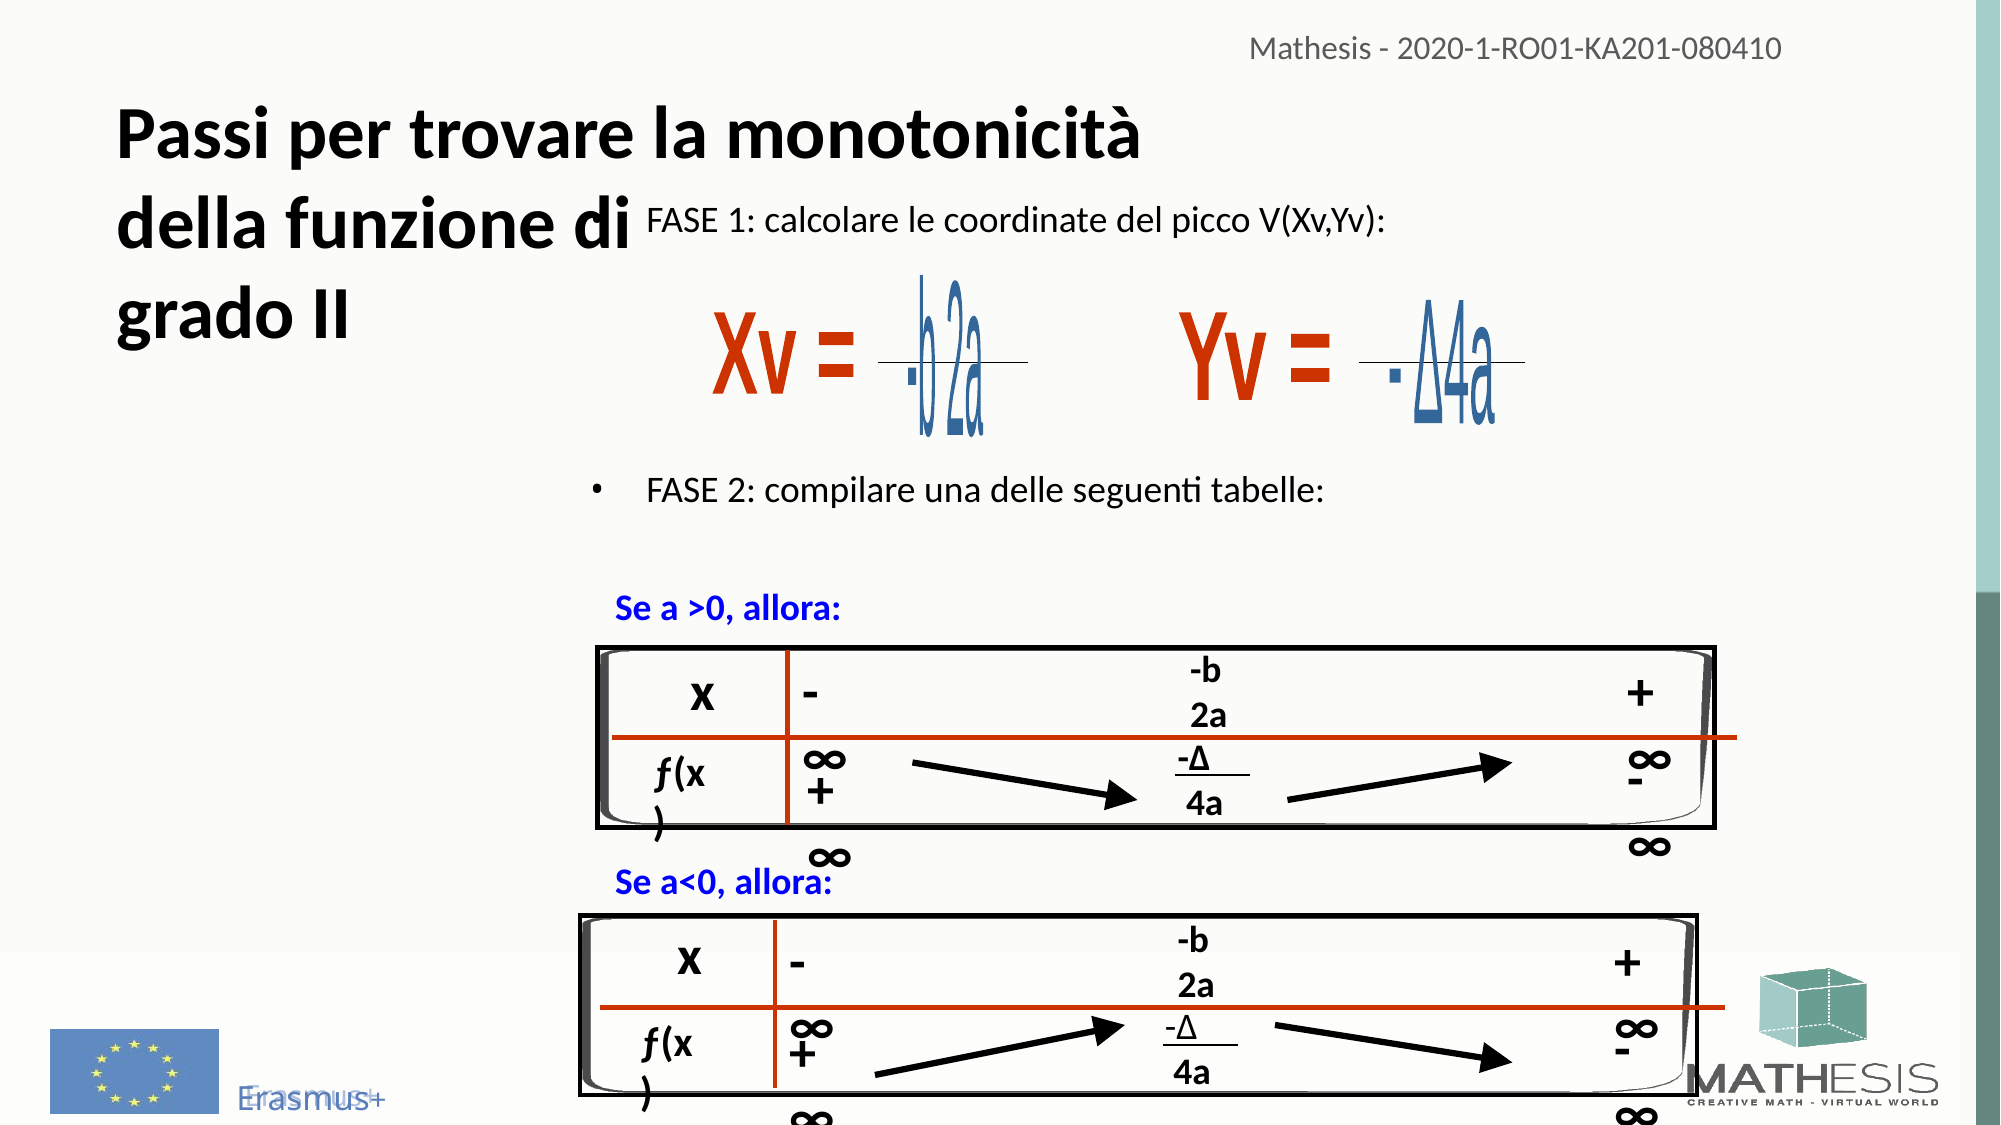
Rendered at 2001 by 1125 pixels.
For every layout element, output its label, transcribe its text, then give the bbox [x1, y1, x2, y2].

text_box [1162, 724, 1287, 831]
picture [1287, 739, 1713, 826]
text_box Δ>0 [1976, 0, 2000, 1125]
text_box -b 2a [1174, 637, 1261, 648]
text_box Passi per trovare la monotonicità della funzione di grado II [101, 100, 1265, 338]
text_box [1149, 994, 1275, 1101]
text_box FASE 1: calcolare le coordinate del picco V(Xv,Yv): FASE 2: compilare una delle seguenti tabelle: [574, 187, 1778, 584]
picture [788, 649, 1713, 737]
picture [581, 917, 1695, 1093]
text_box Δ>0 [50, 1029, 219, 1114]
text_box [1274, 1024, 1513, 1063]
picture [599, 649, 787, 826]
text_box Se a<0, allora: [600, 849, 938, 911]
text_box Se a >0, allora: [600, 575, 948, 636]
text_box -b 2a [1162, 907, 1248, 915]
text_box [1287, 762, 1513, 801]
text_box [712, 274, 1526, 438]
picture [788, 739, 1162, 826]
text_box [874, 1024, 1126, 1076]
text_box Δ>0 [1664, 928, 1961, 1125]
picture [1275, 1008, 1695, 1093]
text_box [912, 762, 1138, 801]
